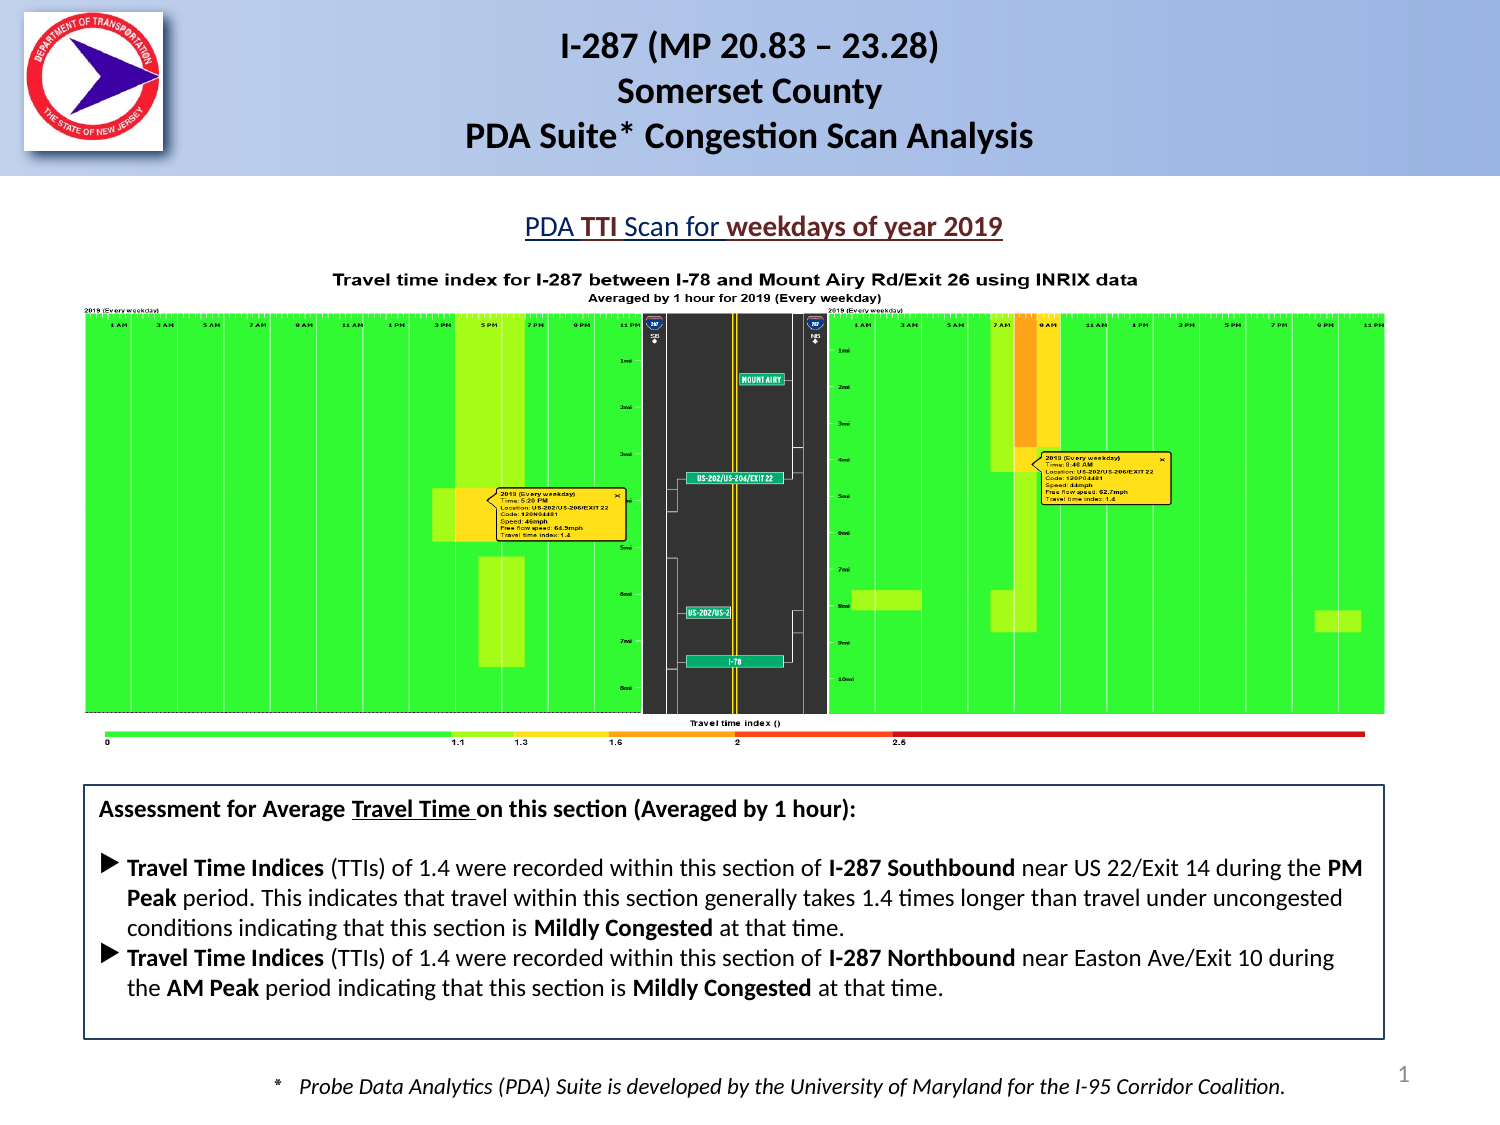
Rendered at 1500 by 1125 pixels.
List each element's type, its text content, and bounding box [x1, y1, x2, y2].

text_box Assessment for Average Travel Time on this section (Averaged by 1 hour): Travel Time Indices (TTIs) of 1.4 were recorded within this section of I-287 Southbound near US 22/Exit 14 during the PM Peak period. This indicates that travel within this section generally takes 1.4 times longer than travel under uncongested conditions indicating that this section is Mildly Congested at that time. Travel Time Indices (TTIs) of 1.4 were recorded within this section of I-287 Northbound near Easton Ave/Exit 10 during the AM Peak period indicating that this section is Mildly Congested at that time. [84, 784, 1385, 1039]
picture [84, 269, 1385, 753]
text_box PDA TTI Scan for weekdays of year 2019 [287, 199, 1241, 268]
slide_number 1 [1350, 1042, 1425, 1103]
picture [24, 12, 163, 152]
text_box I-287 (MP 20.83 – 23.28) Somerset County PDA Suite* Congestion Scan Analysis [0, 0, 1500, 176]
text_box * Probe Data Analytics (PDA) Suite is developed by the University of Maryland for the I-95 Corridor Coalition. [237, 1064, 1324, 1104]
